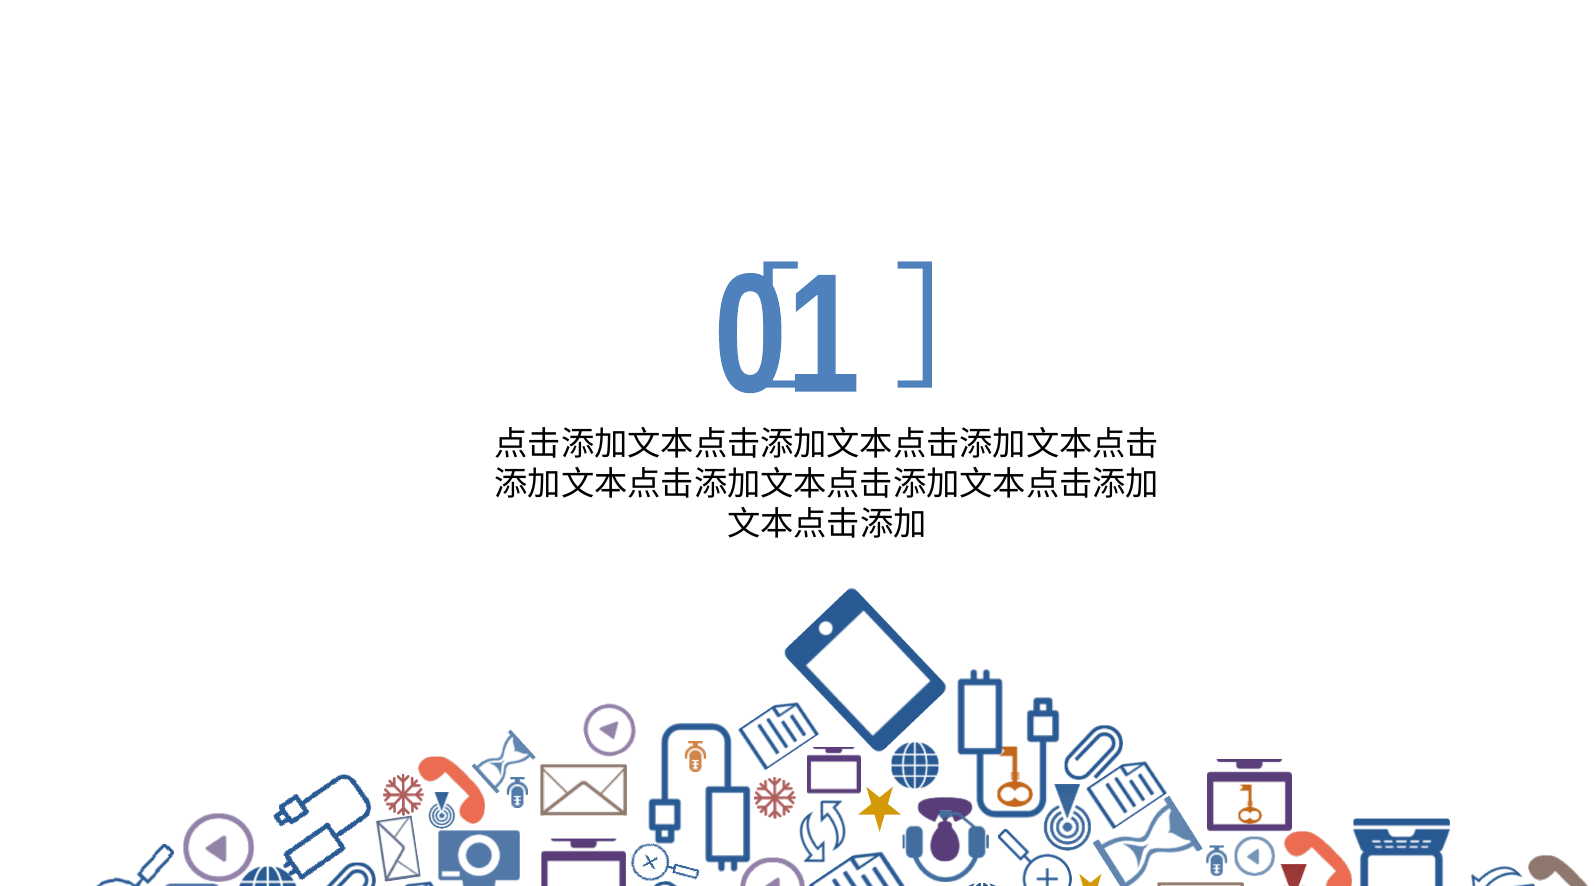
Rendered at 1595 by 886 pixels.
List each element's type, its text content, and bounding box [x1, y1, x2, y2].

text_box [80, 584, 1595, 886]
text_box 点击添加文本点击添加文本点击添加文本点击添加文本点击添加文本点击添加文本点击添加文本点击添加 [478, 416, 1176, 549]
text_box ［ ］ [467, 234, 1043, 410]
